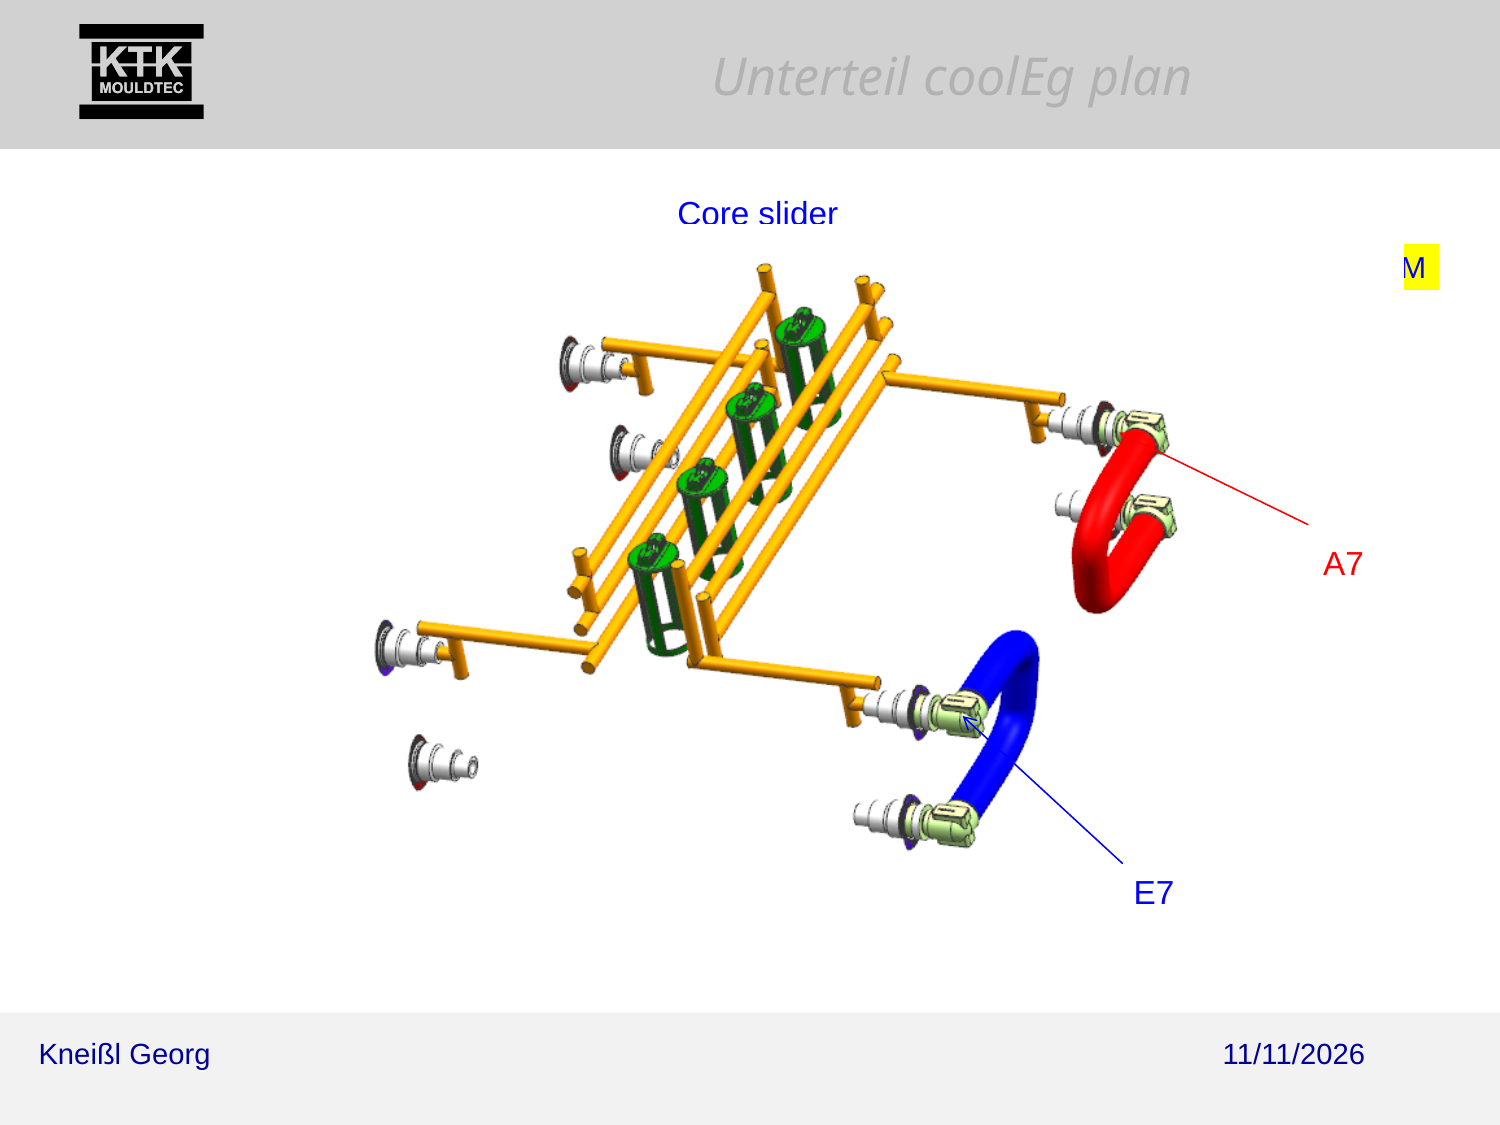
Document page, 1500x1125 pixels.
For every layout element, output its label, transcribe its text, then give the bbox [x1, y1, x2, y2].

text_box Core slider [662, 184, 854, 223]
text_box Other Ø6MM [1408, 241, 1442, 292]
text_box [1118, 432, 1309, 525]
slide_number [1118, 1027, 1470, 1106]
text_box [962, 715, 1123, 864]
picture [145, 224, 1404, 967]
